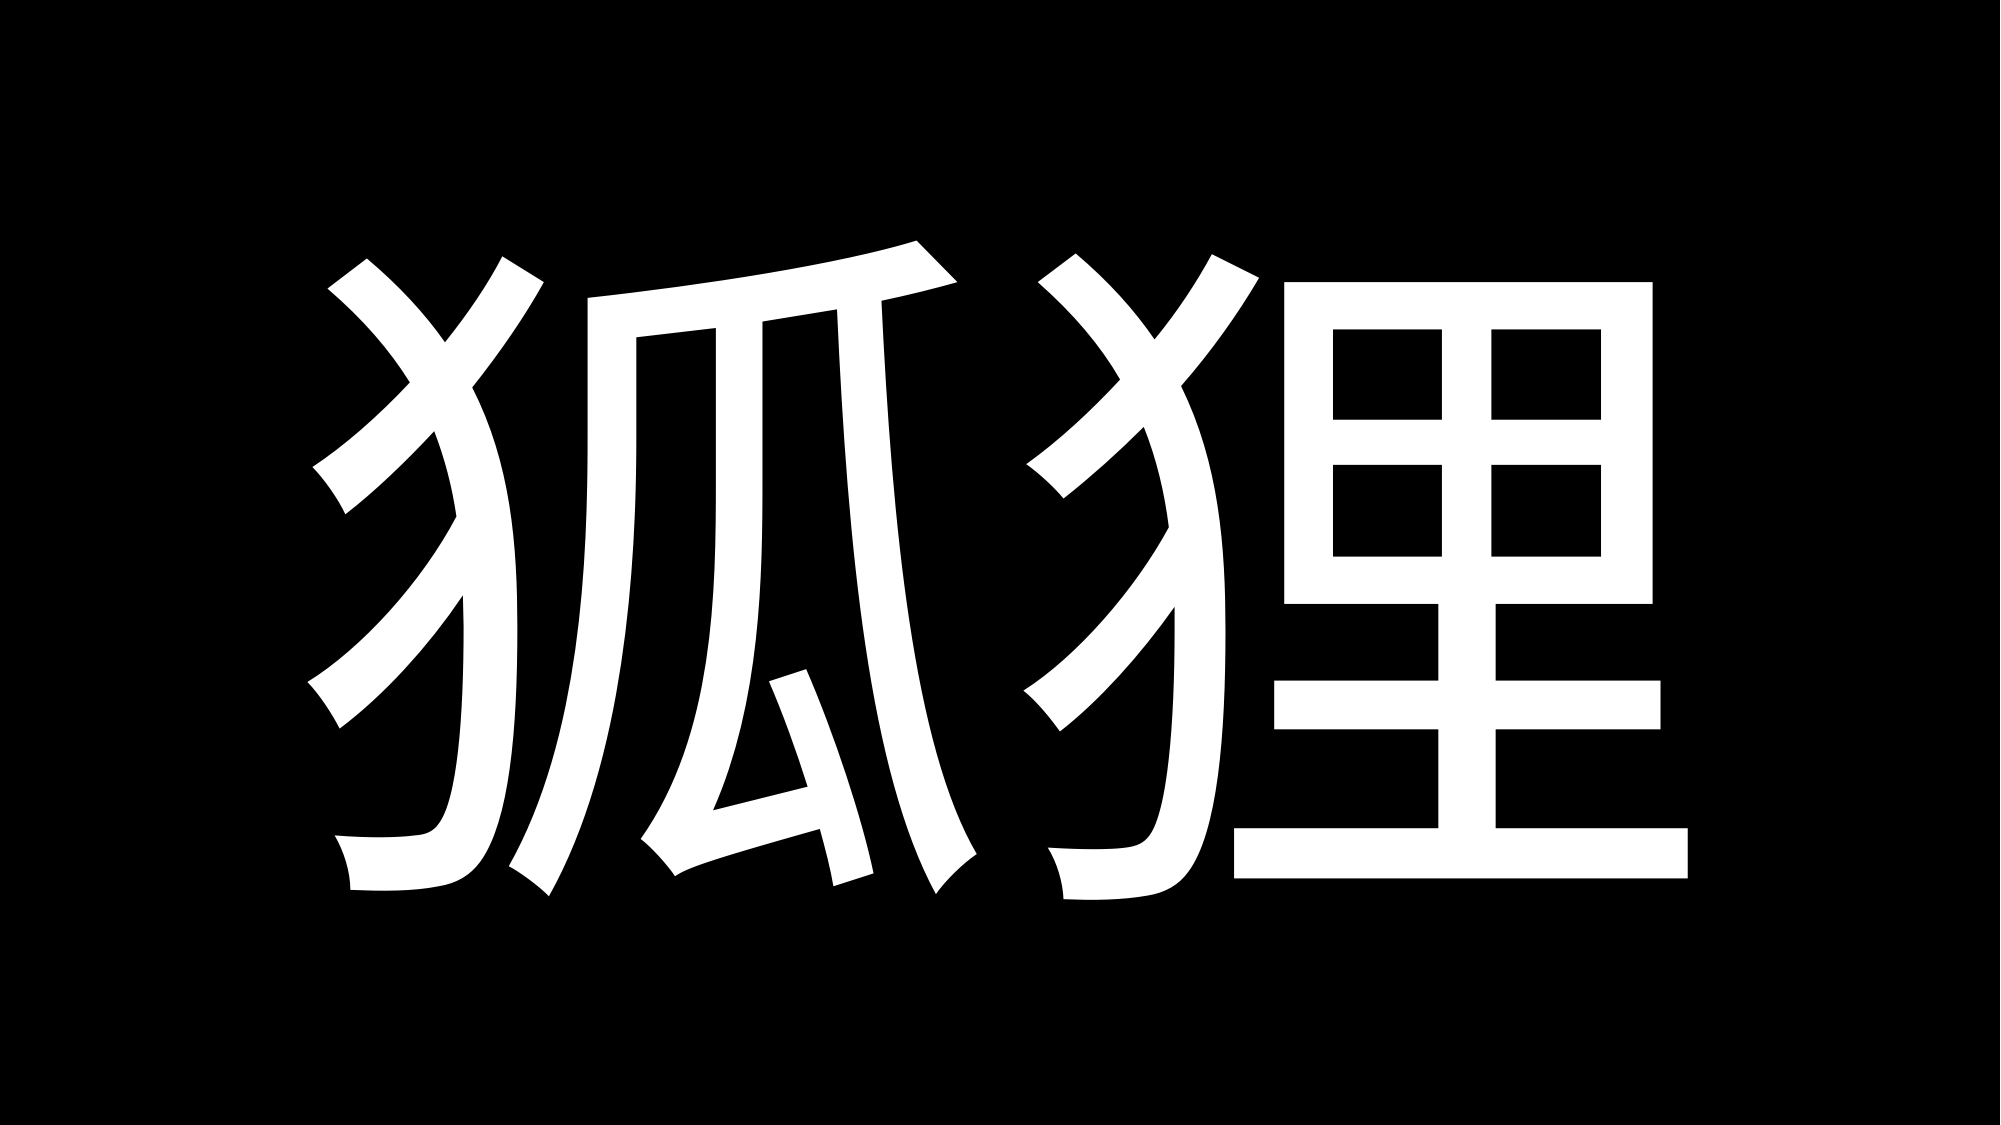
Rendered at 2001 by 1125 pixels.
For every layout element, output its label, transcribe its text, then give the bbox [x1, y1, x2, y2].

text_box 狐狸 [167, 120, 1833, 996]
